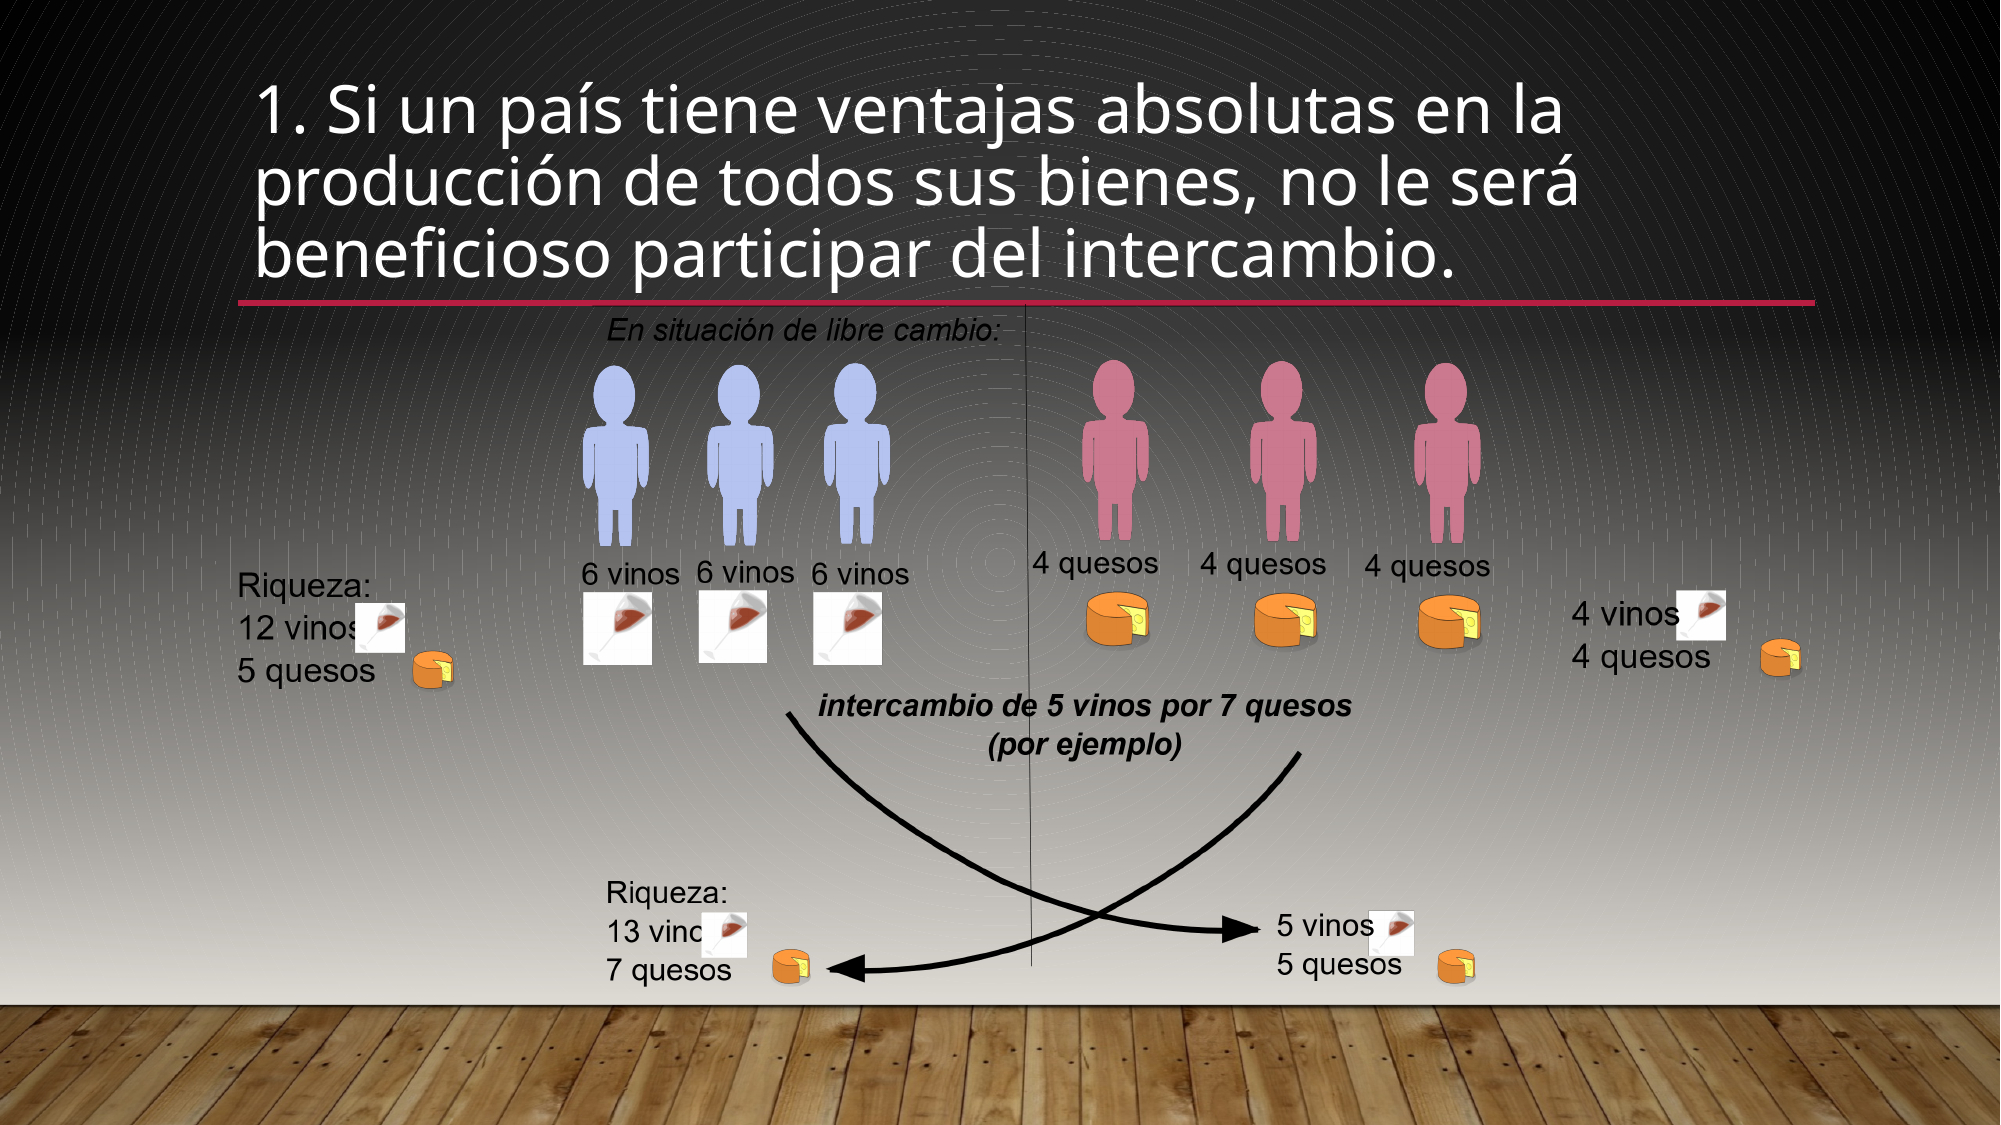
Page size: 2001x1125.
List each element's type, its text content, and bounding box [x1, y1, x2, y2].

picture [237, 543, 511, 719]
picture [0, 1005, 2000, 1125]
title 1. Si un país tiene ventajas absolutas en la producción de todos sus bienes, no le será beneficioso participar del intercambio. [238, 68, 1814, 305]
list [581, 303, 1518, 987]
picture [1542, 529, 1981, 705]
